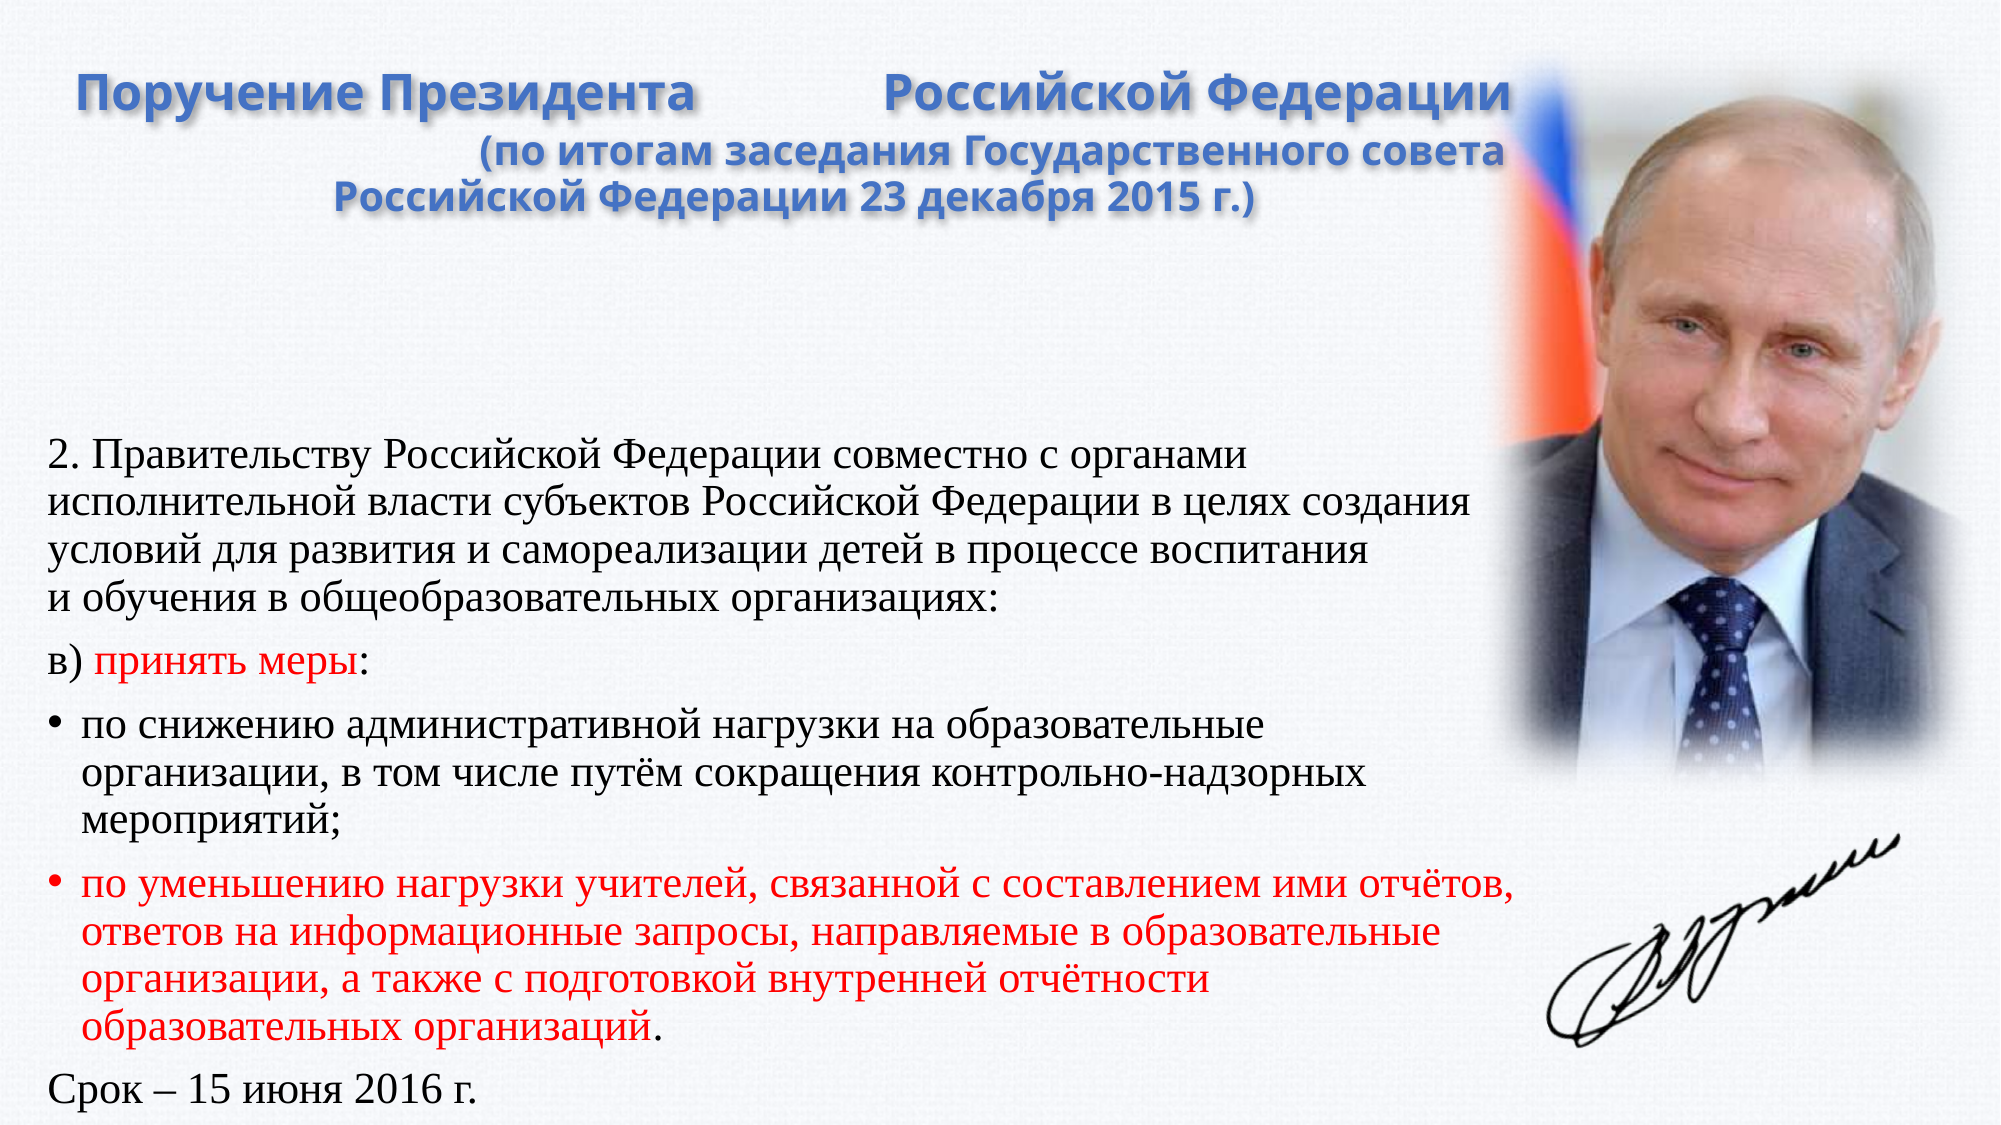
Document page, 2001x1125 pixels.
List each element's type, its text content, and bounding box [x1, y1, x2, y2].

picture [1477, 42, 1979, 793]
list 2. Правительству Российской Федерации совместно с органами исполнительной власти субъектов Российской Федерации в целях создания условий для развития и самореализации детей в процессе воспитания и обучения в общеобразовательных организациях: в) принять меры: по снижению административной нагрузки на образовательные организации, в том числе путём сокращения контрольно-надзорных мероприятий; по уменьшению нагрузки учителей, связанной с составлением ими отчётов, ответов на информационные запросы, направляемые в образовательные организации, а также с подготовкой внутренней отчётности образовательных организаций. Срок – 15 июня 2016 г. [32, 422, 1535, 1125]
title Поручение Президента Российской Федерации (по итогам заседания Государственного совета Российской Федерации 23 декабря 2015 г.) [53, 59, 1477, 234]
picture [1525, 832, 1931, 1055]
